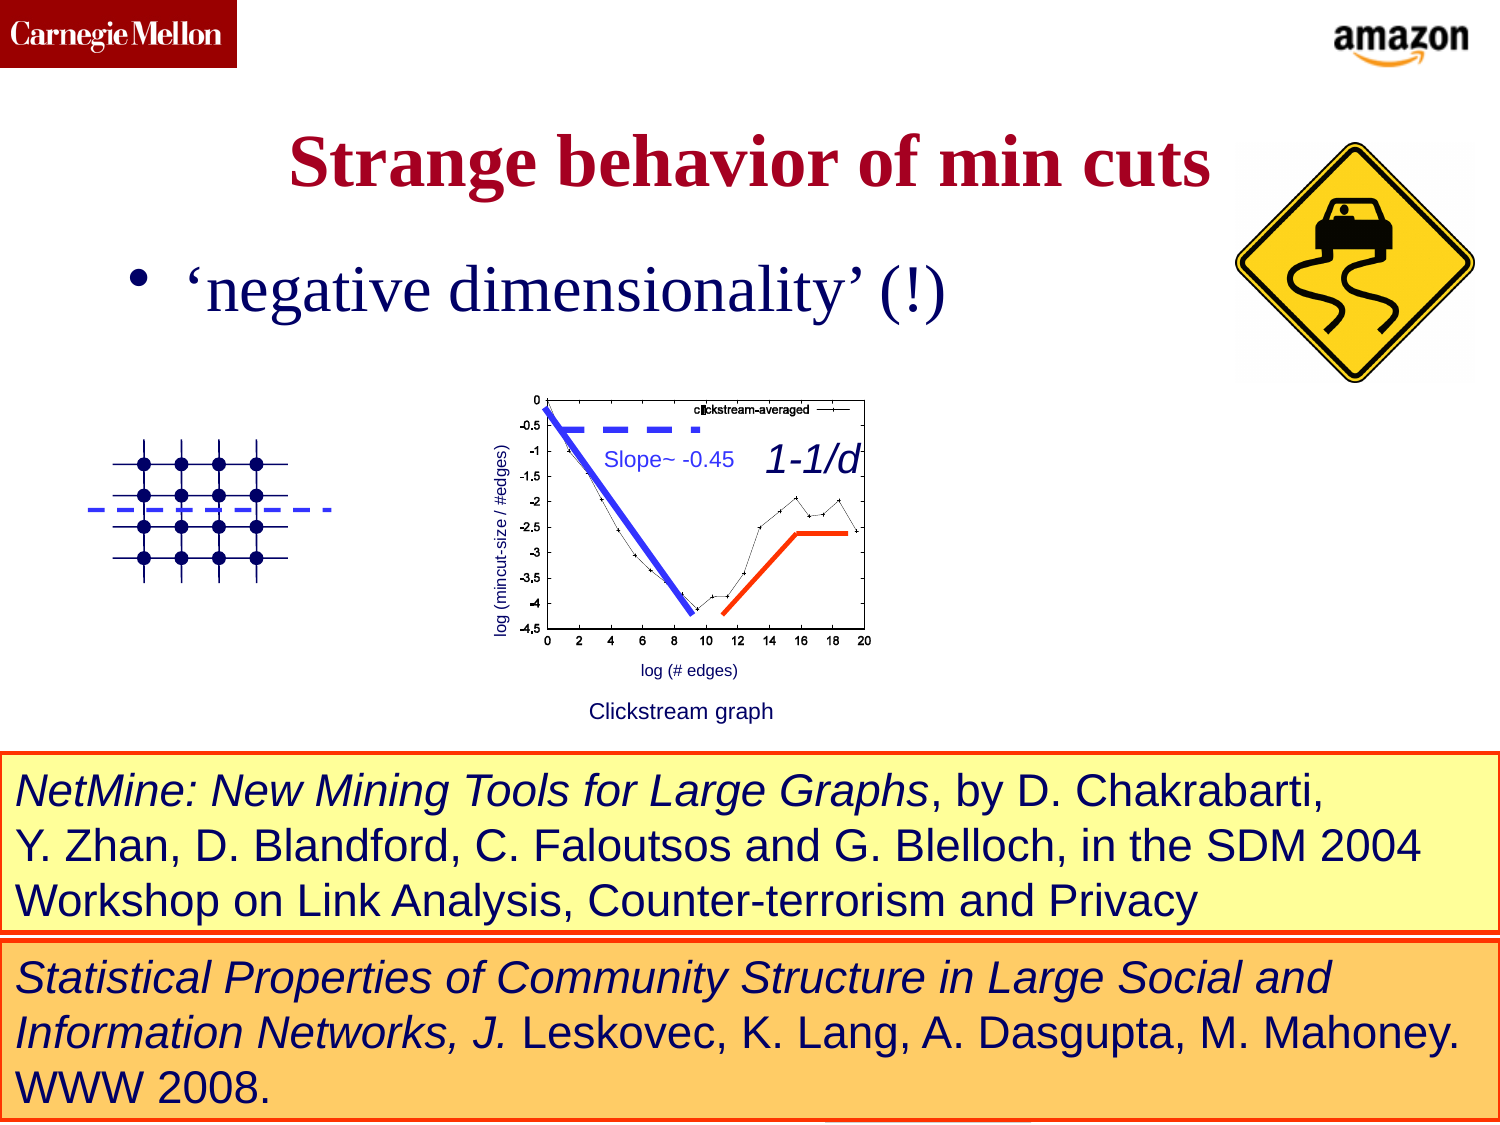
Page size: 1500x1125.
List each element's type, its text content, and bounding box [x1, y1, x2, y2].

list ‘negative dimensionality’ (!) [112, 933, 1388, 940]
picture [1235, 142, 1476, 383]
text_box Statistical Properties of Community Structure in Large Social and Information Networks, J. Leskovec, K. Lang, A. Dasgupta, M. Mahoney. WWW 2008. [0, 940, 1500, 1121]
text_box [87, 439, 332, 584]
picture [0, 0, 237, 68]
picture [1322, 4, 1484, 88]
list ‘negative dimensionality’ (!) [112, 237, 1388, 752]
text_box NetMine: New Mining Tools for Large Graphs, by D. Chakrabarti, Y. Zhan, D. Blandford, C. Faloutsos and G. Blelloch, in the SDM 2004 Workshop on Link Analysis, Counter-terrorism and Privacy [0, 752, 1500, 933]
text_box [481, 370, 893, 741]
title Strange behavior of min cuts [112, 99, 1388, 213]
